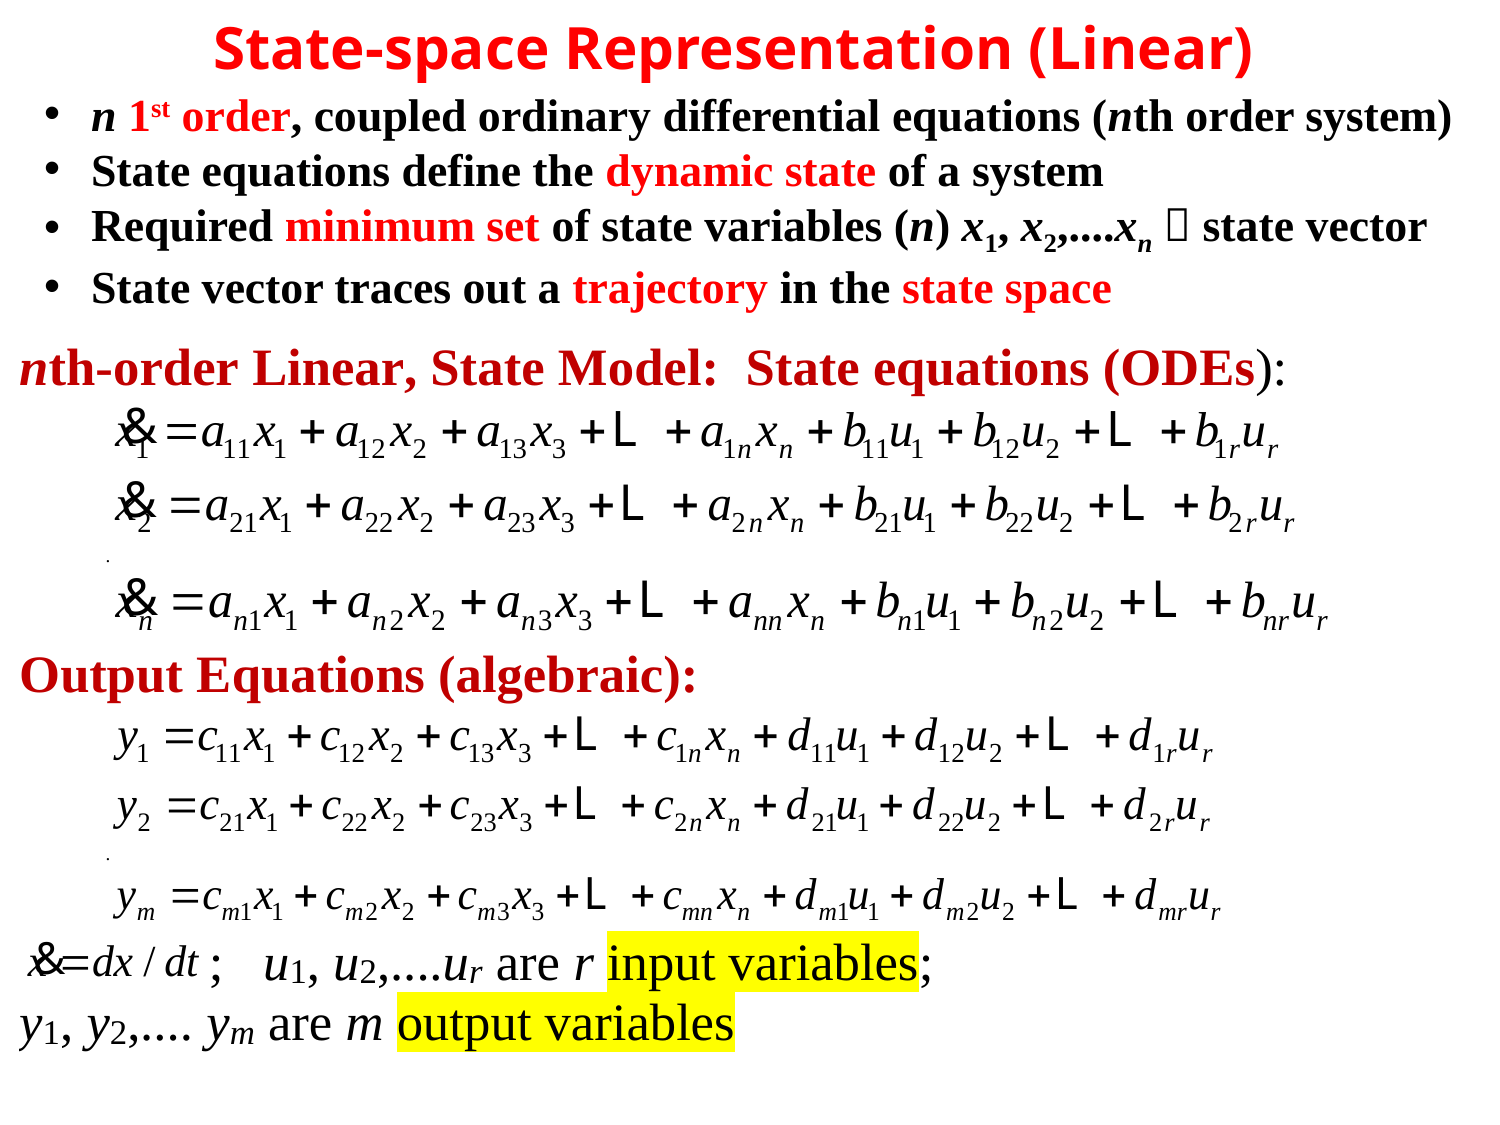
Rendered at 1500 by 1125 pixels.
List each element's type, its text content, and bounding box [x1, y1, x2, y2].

text_box State-space Representation (Linear) [198, 3, 1274, 78]
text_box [18, 336, 1486, 1125]
text_box n 1st order, coupled ordinary differential equations (nth order system) State equations define the dynamic state of a system Required minimum set of state variables (n) x1, x2,....xn  state vector State vector traces out a trajectory in the state space [29, 78, 1471, 321]
